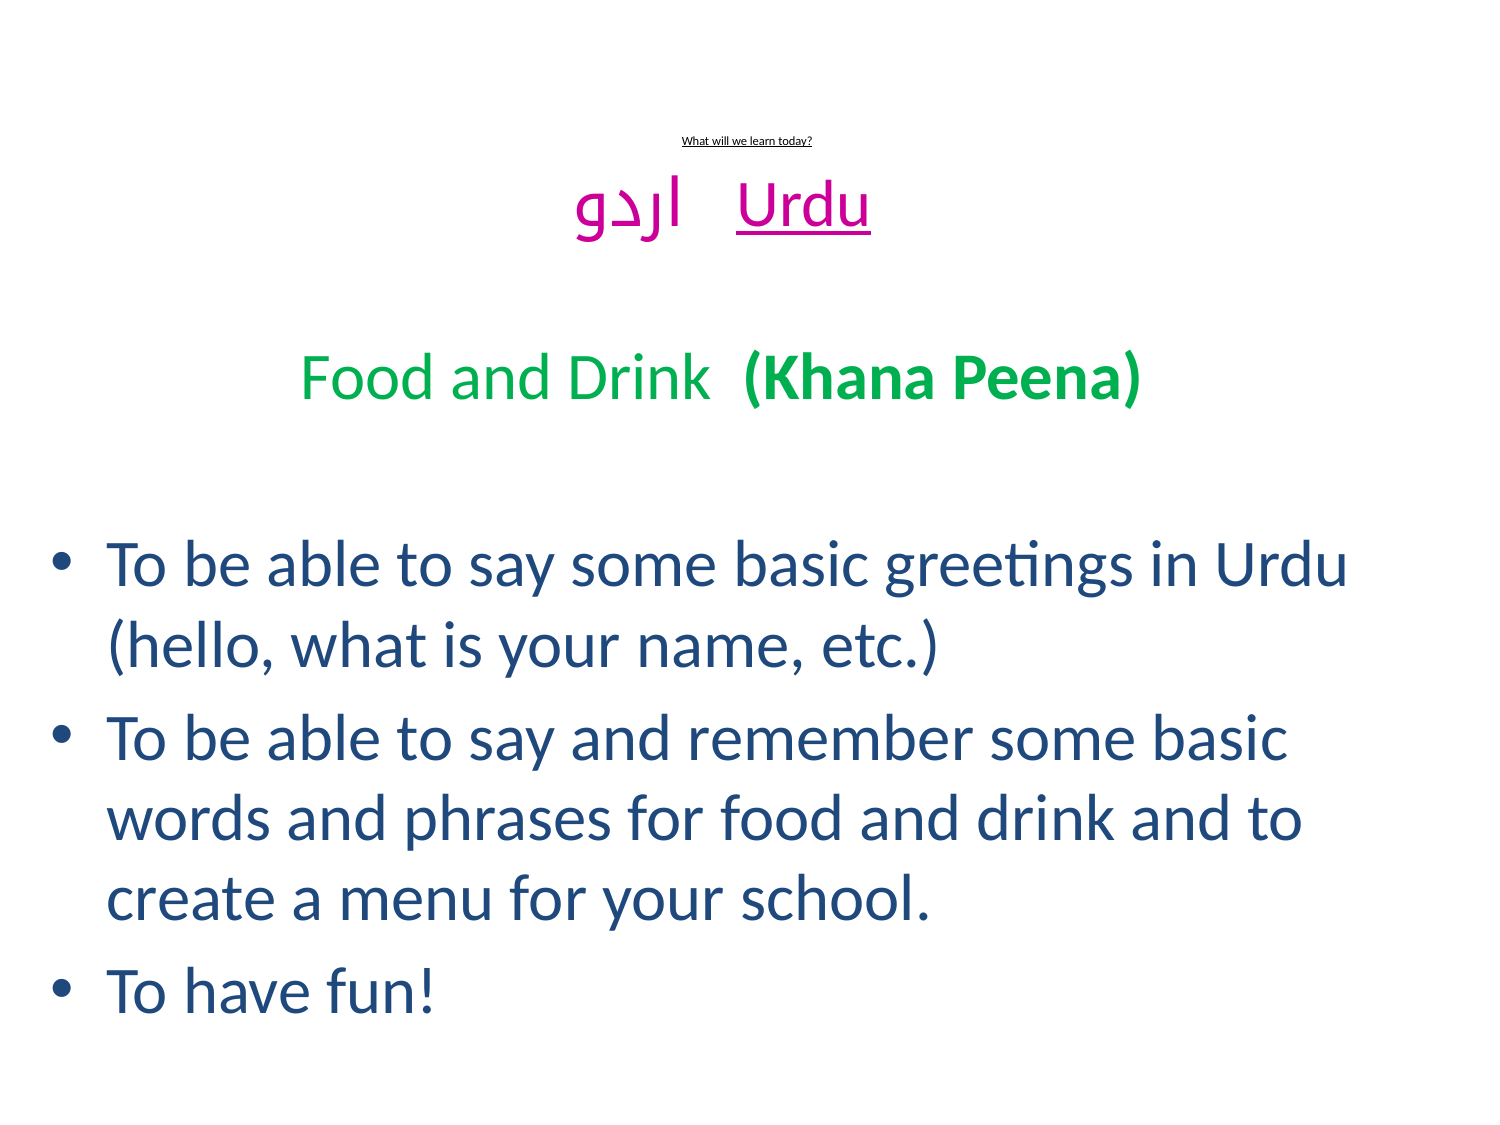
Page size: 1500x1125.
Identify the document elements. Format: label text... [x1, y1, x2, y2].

list اردو Urdu Food and Drink (Khana Peena) To be able to say some basic greetings in Urdu (hello, what is your name, etc.) To be able to say and remember some basic words and phrases for food and drink and to create a menu for your school. To have fun! [35, 152, 1409, 1079]
title What will we learn today? [75, 93, 1425, 211]
